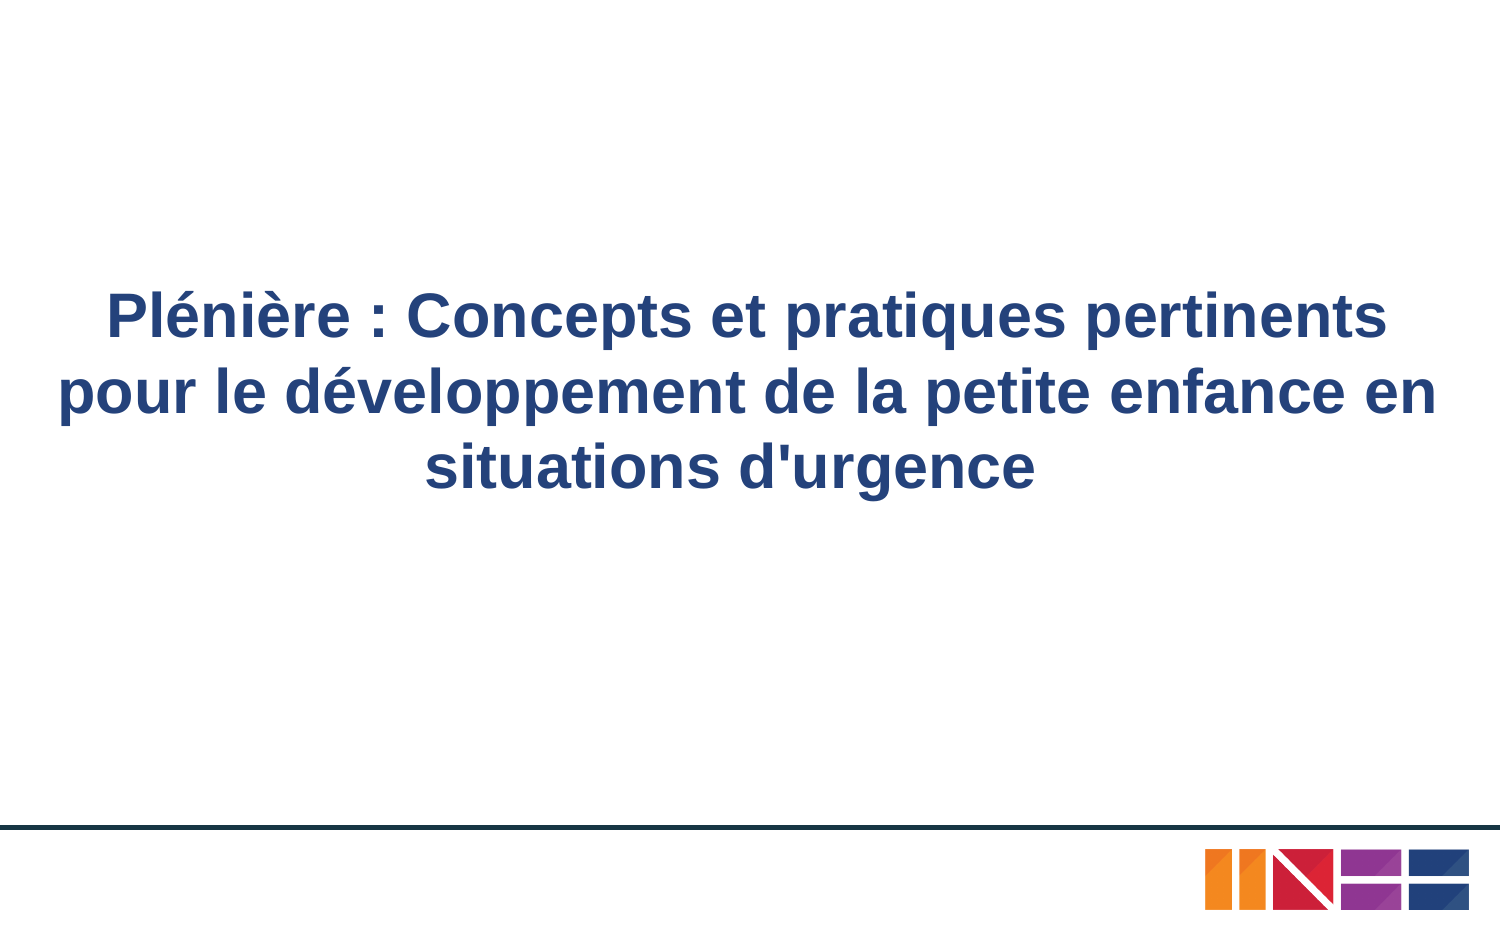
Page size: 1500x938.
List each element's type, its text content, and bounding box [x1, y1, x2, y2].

picture [1205, 849, 1469, 910]
title Plénière : Concepts et pratiques pertinents pour le développement de la petite enfance en situations d'urgence [26, 259, 1471, 437]
